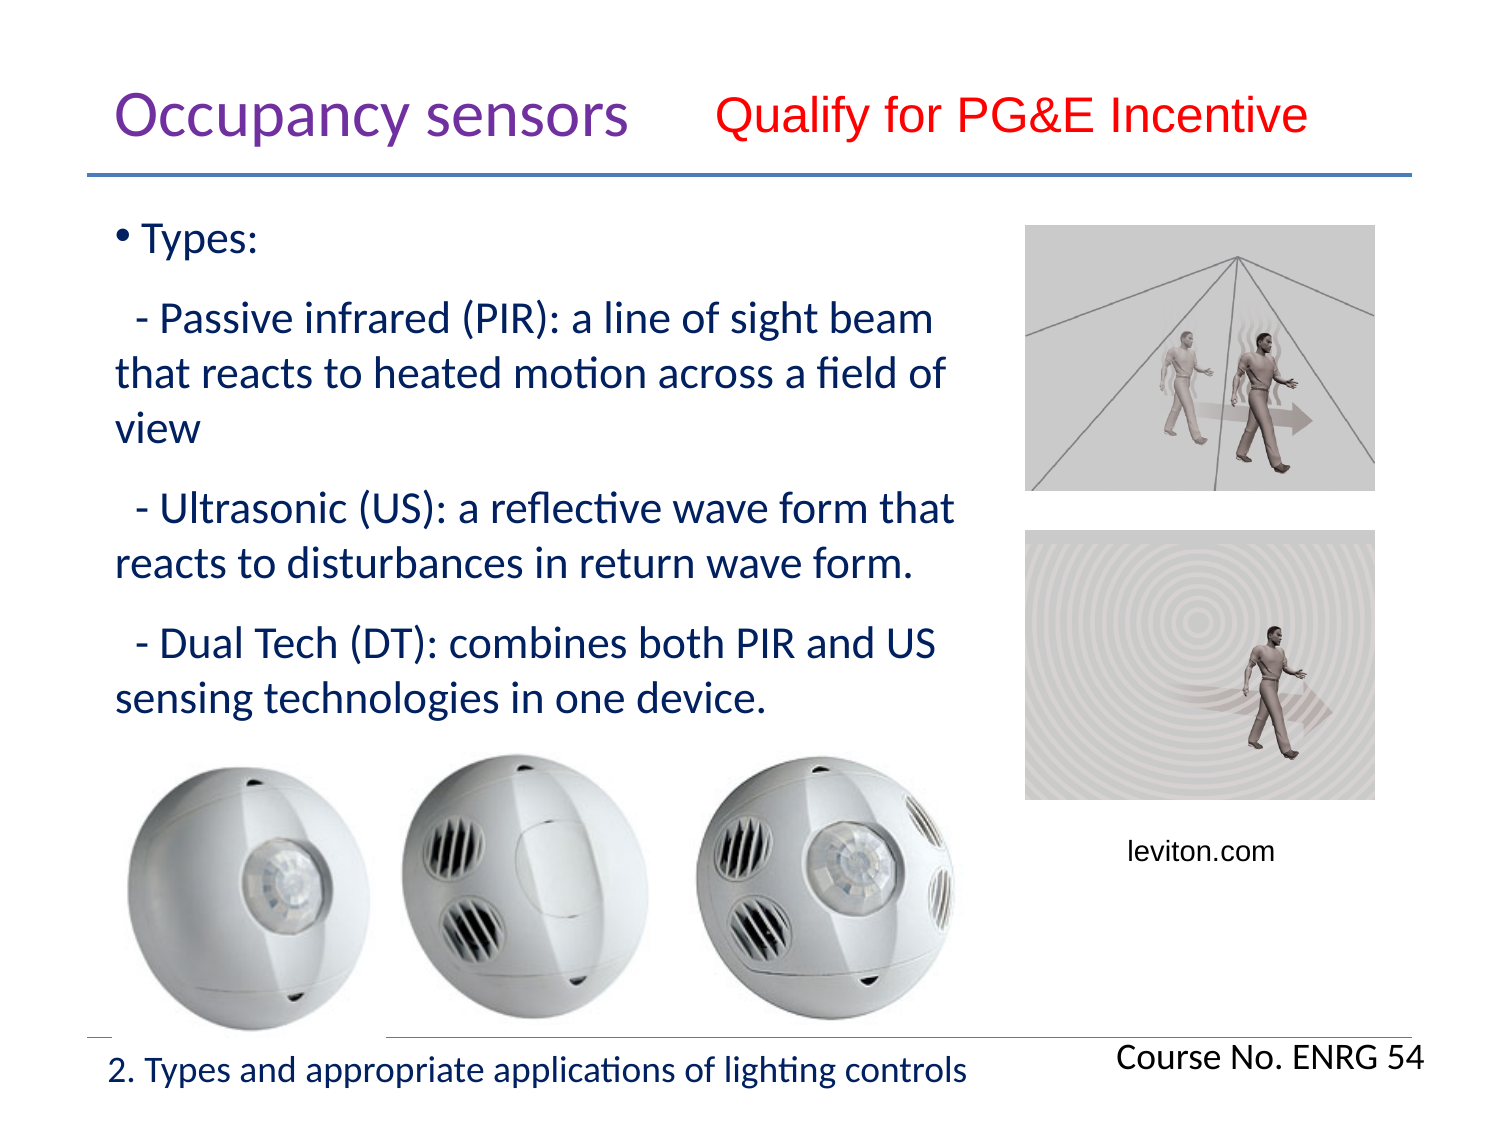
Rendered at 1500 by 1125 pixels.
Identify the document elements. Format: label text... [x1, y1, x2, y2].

picture [1024, 530, 1376, 801]
text_box Course No. ENRG 54 [1101, 1024, 1441, 1085]
picture [1024, 224, 1376, 492]
text_box Occupancy sensors [99, 62, 838, 158]
picture [112, 751, 662, 1038]
text_box 2. Types and appropriate applications of lighting controls [92, 1046, 984, 1098]
text_box Qualify for PG&E Incentive [699, 74, 1400, 150]
text_box leviton.com [1112, 824, 1291, 875]
text_box Types: - Passive infrared (PIR): a line of sight beam that reacts to heated motion across a field of view - Ultrasonic (US): a reflective wave form that reacts to disturbances in return wave form. - Dual Tech (DT): combines both PIR and US sensing technologies in one device. [99, 199, 1025, 730]
picture [688, 751, 963, 1026]
